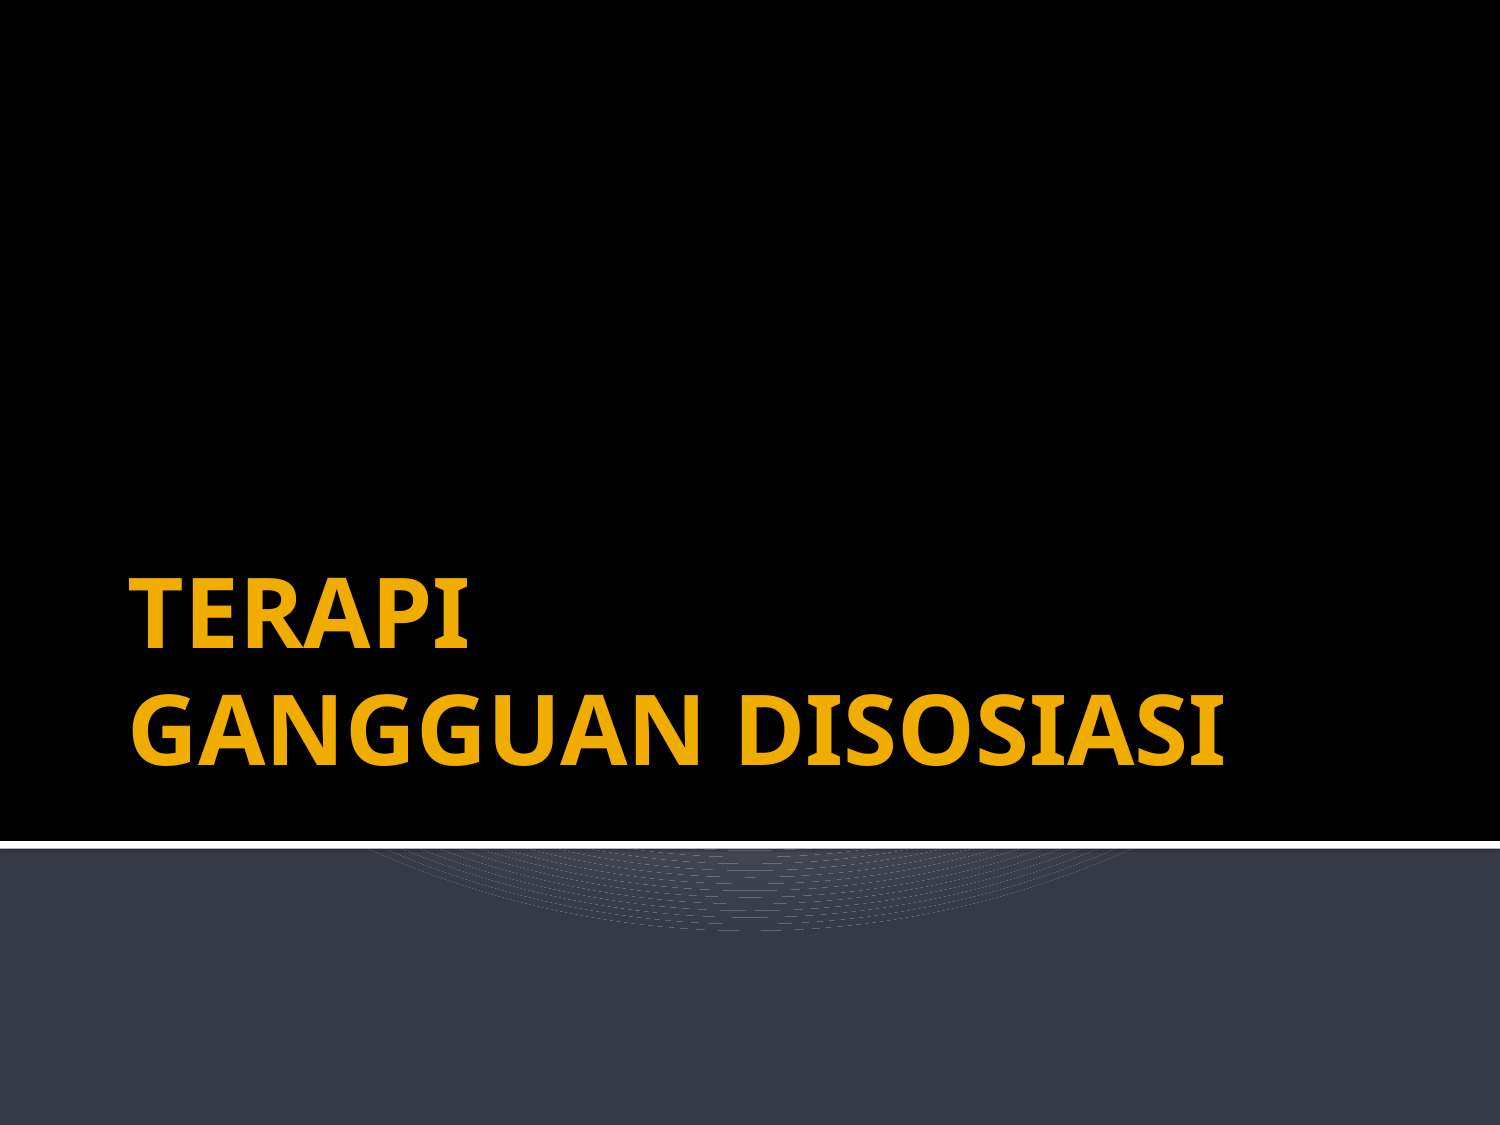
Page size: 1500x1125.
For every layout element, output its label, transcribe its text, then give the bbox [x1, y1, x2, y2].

title TERAPI GANGGUAN DISOSIASI [112, 550, 1438, 825]
